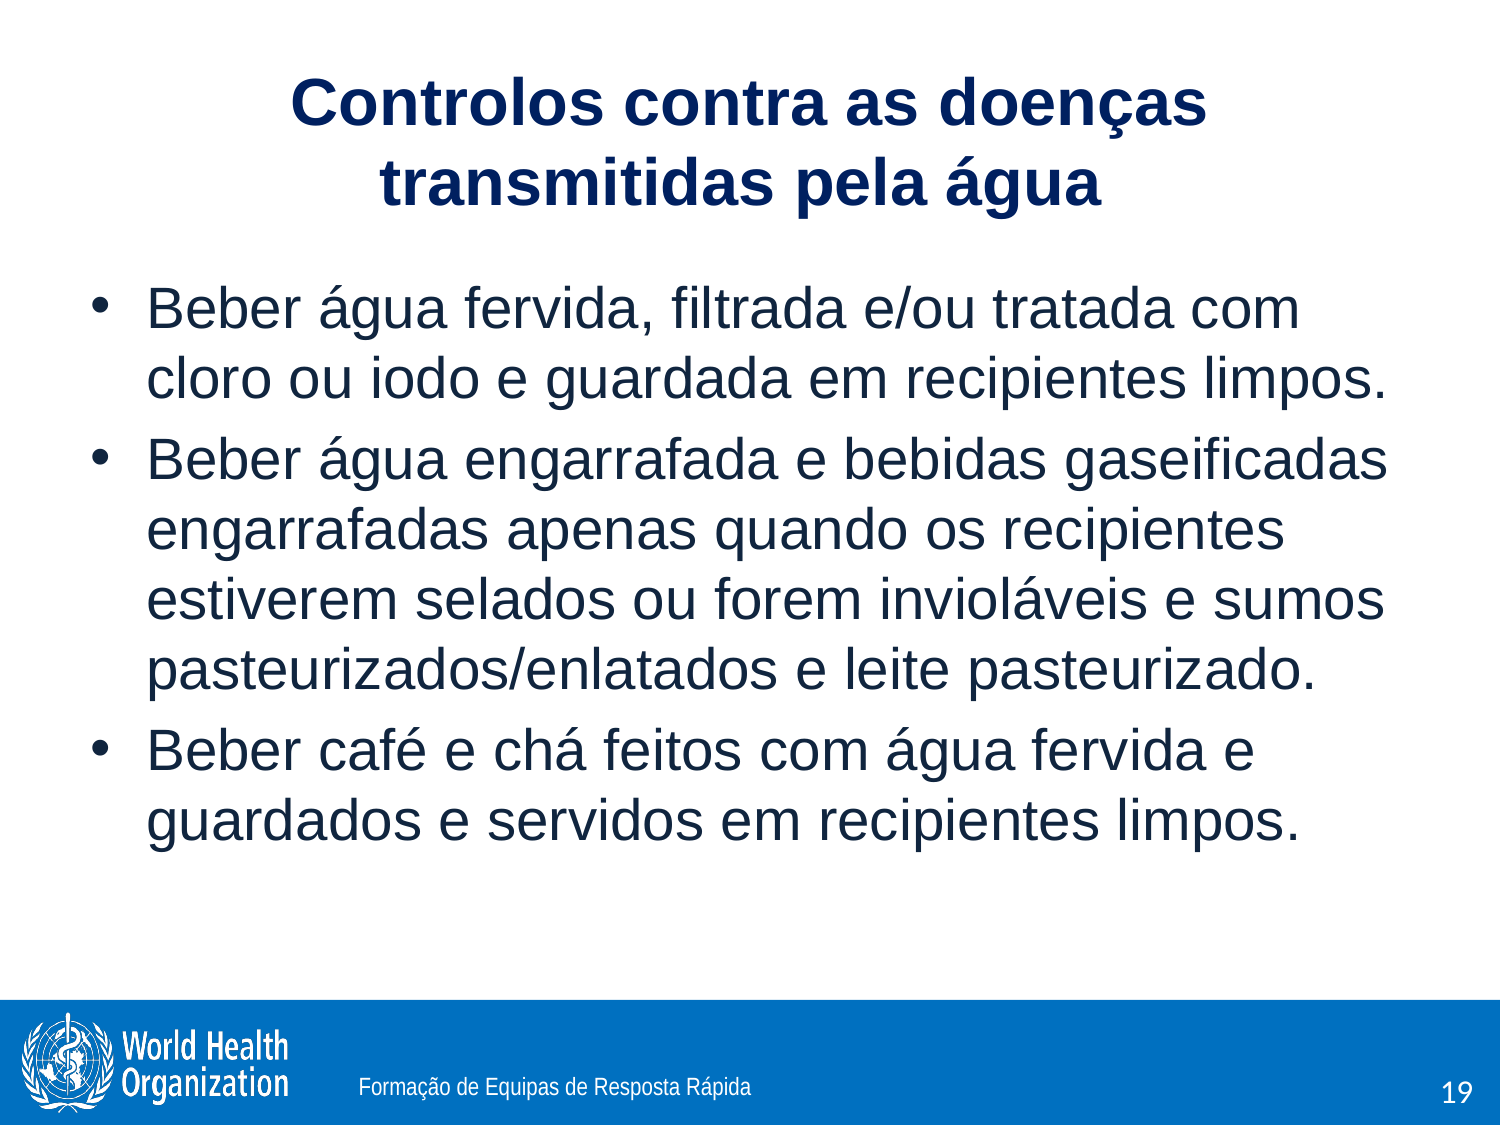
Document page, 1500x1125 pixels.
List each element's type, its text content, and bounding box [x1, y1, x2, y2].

list Beber água fervida, filtrada e/ou tratada com cloro ou iodo e guardada em recipientes limpos. Beber água engarrafada e bebidas gaseificadas engarrafadas apenas quando os recipientes estiverem selados ou forem invioláveis e sumos pasteurizados/enlatados e leite pasteurizado. Beber café e chá feitos com água fervida e guardados e servidos em recipientes limpos. [75, 262, 1425, 1005]
title Controlos contra as doenças transmitidas pela água [75, 45, 1425, 233]
picture [21, 1012, 288, 1113]
